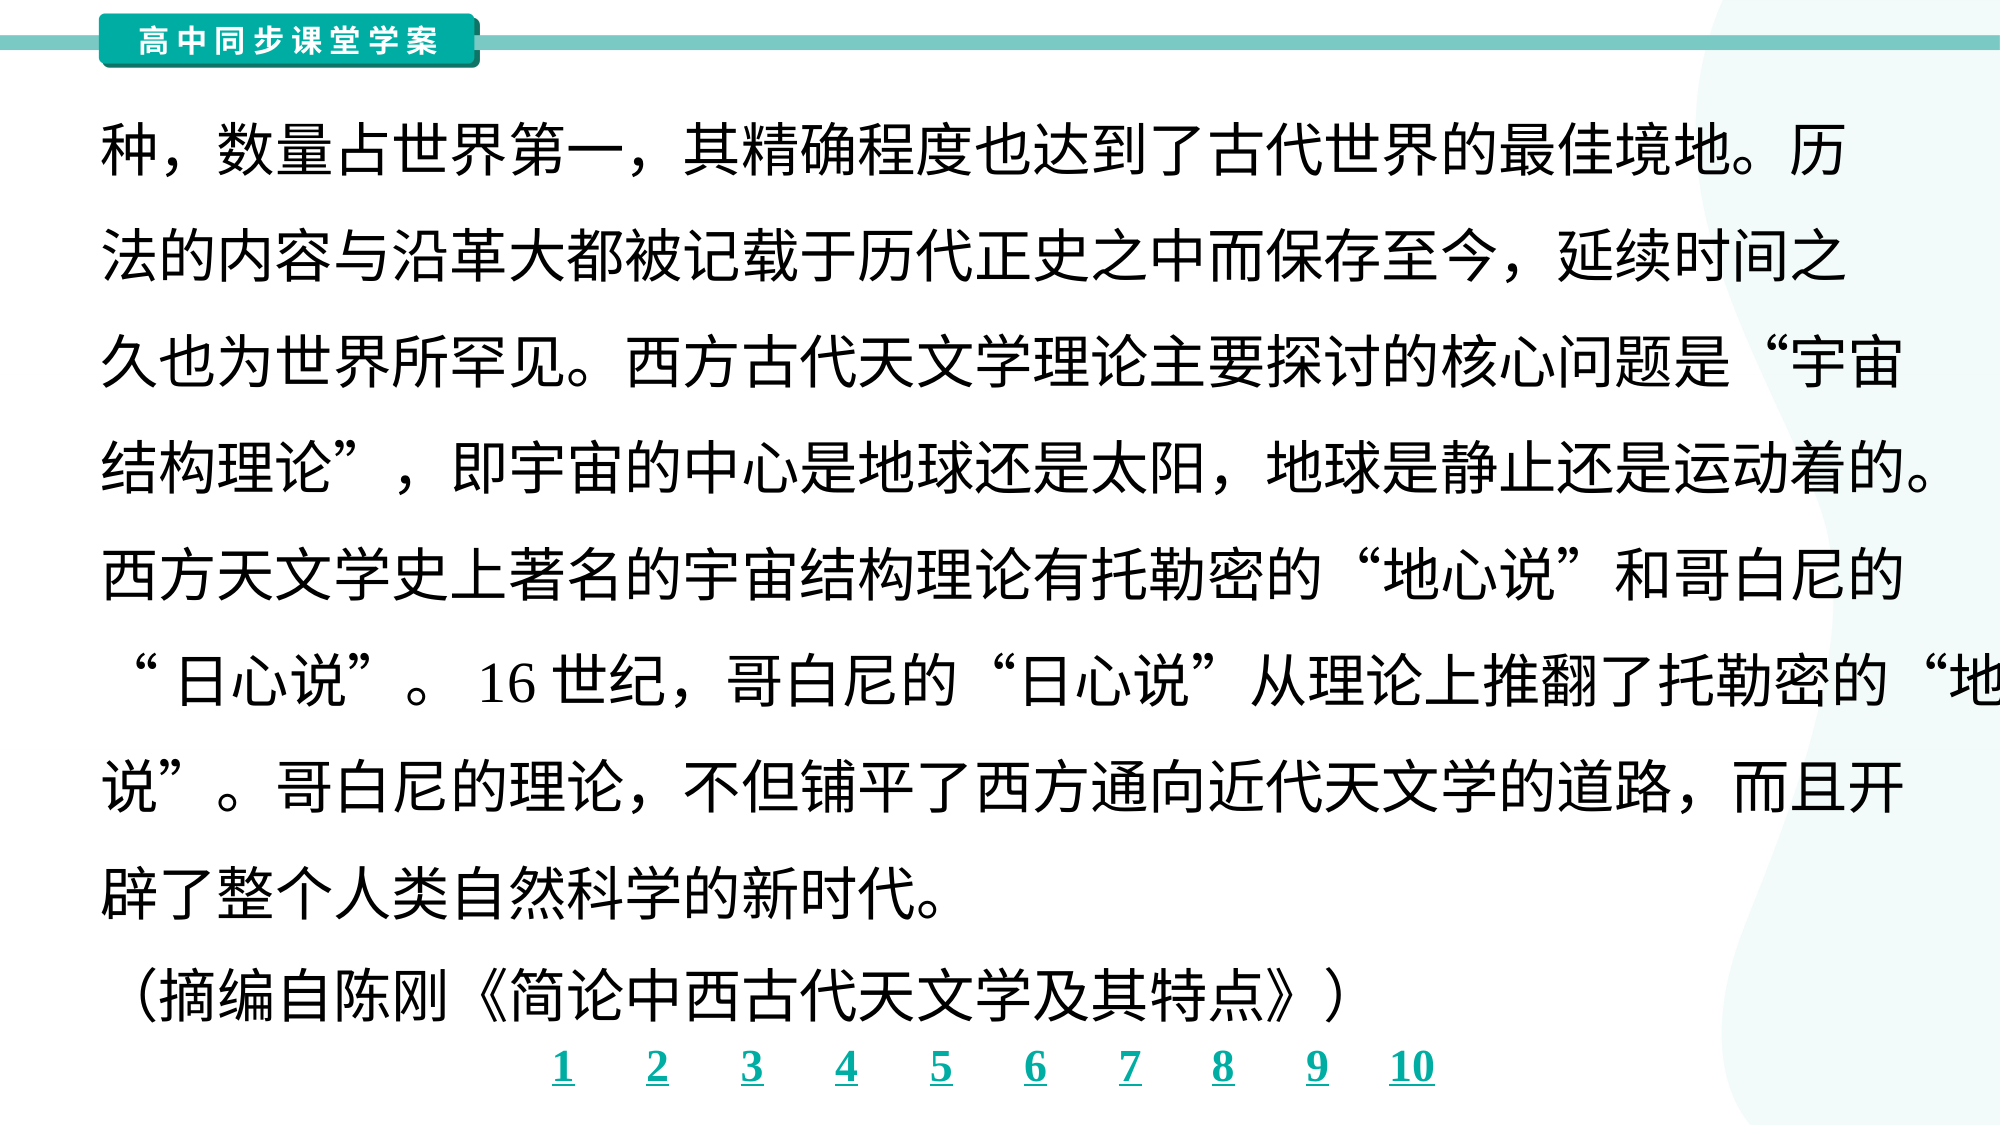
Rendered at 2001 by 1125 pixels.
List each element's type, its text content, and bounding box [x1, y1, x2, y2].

picture [0, 0, 2000, 1125]
text_box 种，数量占世界第一，其精确程度也达到了古代世界的最佳境地。历 法的内容与沿革大都被记载于历代正史之中而保存至今，延续时间之 久也为世界所罕见。西方古代天文学理论主要探讨的核心问题是“宇宙 结构理论”，即宇宙的中心是地球还是太阳，地球是静止还是运动着的。 西方天文学史上著名的宇宙结构理论有托勒密的“地心说”和哥白尼的 “日心说”。16世纪，哥白尼的“日心说”从理论上推翻了托勒密的“地心 说”。哥白尼的理论，不但铺平了西方通向近代天文学的道路，而且开 辟了整个人类自然科学的新时代。 （摘编自陈刚《简论中西古代天文学及其特点》）#1.2.4 [100, 76, 1899, 1018]
